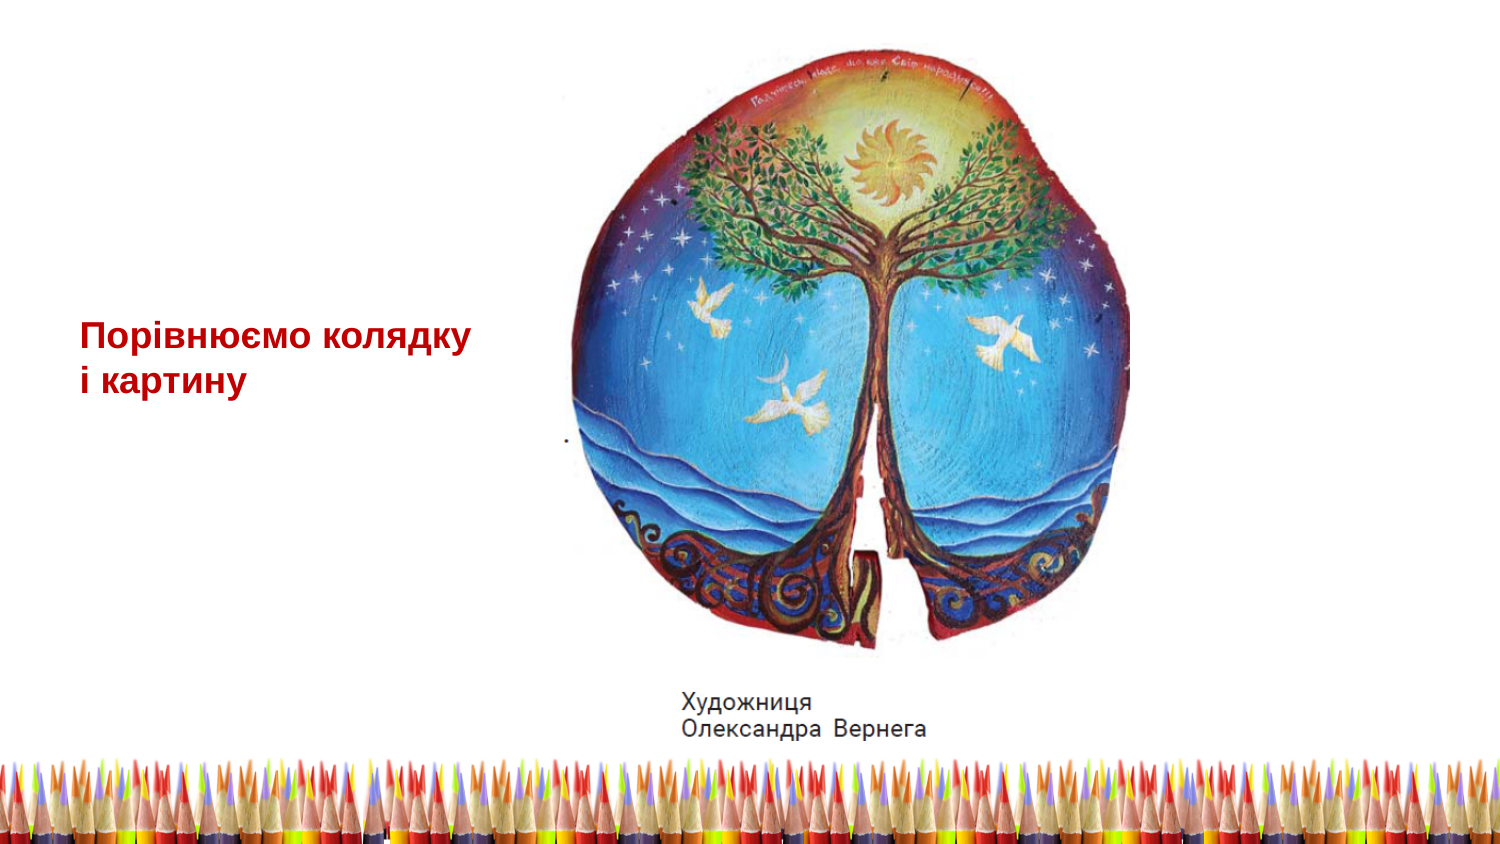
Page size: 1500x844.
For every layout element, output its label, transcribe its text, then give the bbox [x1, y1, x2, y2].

picture [560, 43, 1130, 741]
text_box Порівнюємо колядку і картину [64, 303, 538, 409]
picture [0, 756, 1500, 844]
